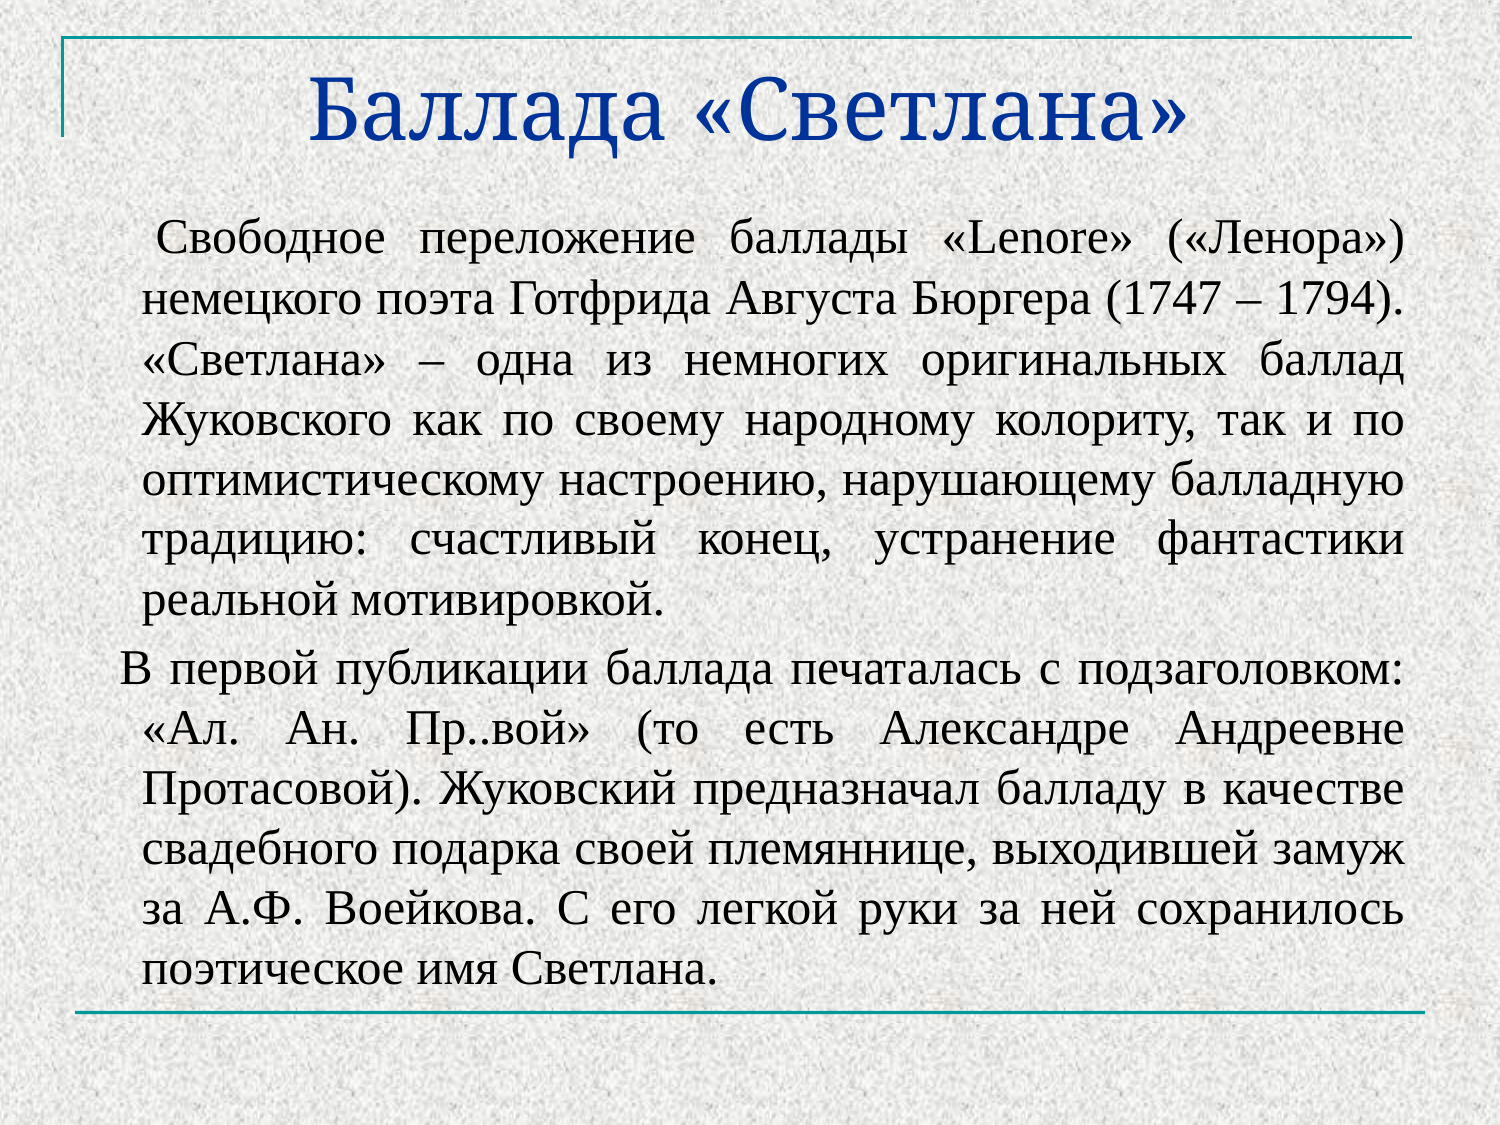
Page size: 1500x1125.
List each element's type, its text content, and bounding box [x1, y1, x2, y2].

list Свободное переложение баллады «Lenore» («Ленора») немецкого поэта Готфрида Августа Бюргера (1747 – 1794). «Светлана» – одна из немногих оригинальных баллад Жуковского как по своему народному колориту, так и по оптимистическому настроению, нарушающему балладную традицию: счастливый конец, устранение фантастики реальной мотивировкой. В первой публикации баллада печаталась с подзаголовком: «Ал. Ан. Пр..вой» (то есть Александре Андреевне Протасовой). Жуковский предназначал балладу в качестве свадебного подарка своей племяннице, выходившей замуж за А.Ф. Воейкова. С его легкой руки за ней сохранилось поэтическое имя Светлана. [70, 187, 1421, 1009]
picture [0, 0, 1500, 1125]
title Баллада «Светлана» [74, 45, 1426, 233]
